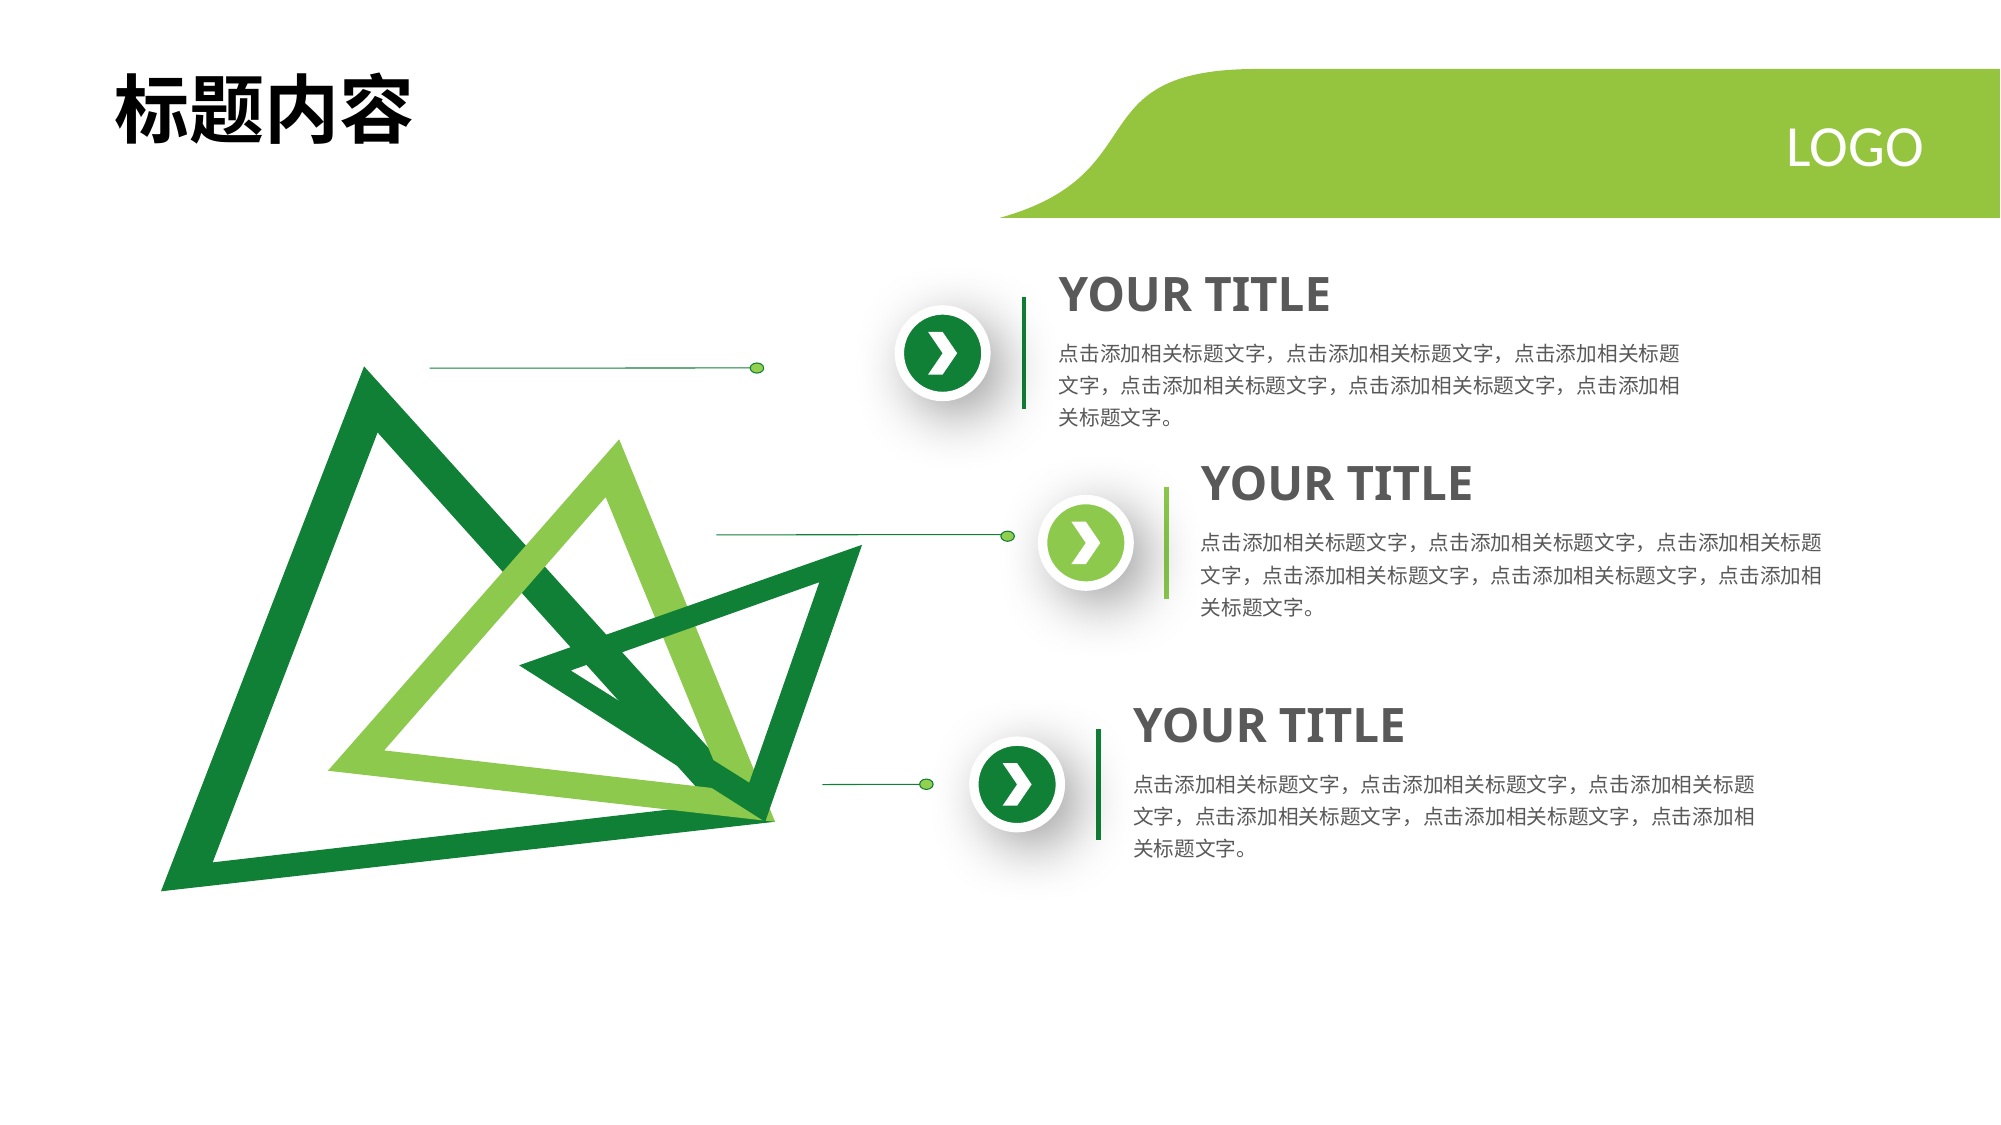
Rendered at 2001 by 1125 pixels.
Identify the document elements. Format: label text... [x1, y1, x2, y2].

text_box 标题内容 [99, 54, 430, 160]
text_box YOUR TITLE [1118, 687, 1591, 760]
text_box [899, 309, 986, 397]
text_box [160, 366, 773, 892]
text_box 点击添加相关标题文字，点击添加相关标题文字，点击添加相关标题文字，点击添加相关标题文字，点击添加相关标题文字，点击添加相关标题文字。 [1043, 325, 1703, 438]
text_box YOUR TITLE [1043, 256, 1516, 328]
text_box [327, 439, 762, 821]
text_box LOGO [1771, 100, 1939, 186]
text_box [429, 362, 764, 374]
text_box 点击添加相关标题文字，点击添加相关标题文字，点击添加相关标题文字，点击添加相关标题文字，点击添加相关标题文字，点击添加相关标题文字。 [1118, 756, 1777, 869]
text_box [1042, 499, 1130, 587]
text_box [766, 809, 776, 822]
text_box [973, 741, 1061, 828]
text_box 点击添加相关标题文字，点击添加相关标题文字，点击添加相关标题文字，点击添加相关标题文字，点击添加相关标题文字，点击添加相关标题文字。 [1186, 515, 1845, 627]
text_box [999, 67, 2000, 219]
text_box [716, 531, 1015, 542]
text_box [822, 779, 934, 790]
text_box YOUR TITLE [1186, 445, 1658, 518]
text_box [519, 544, 863, 822]
